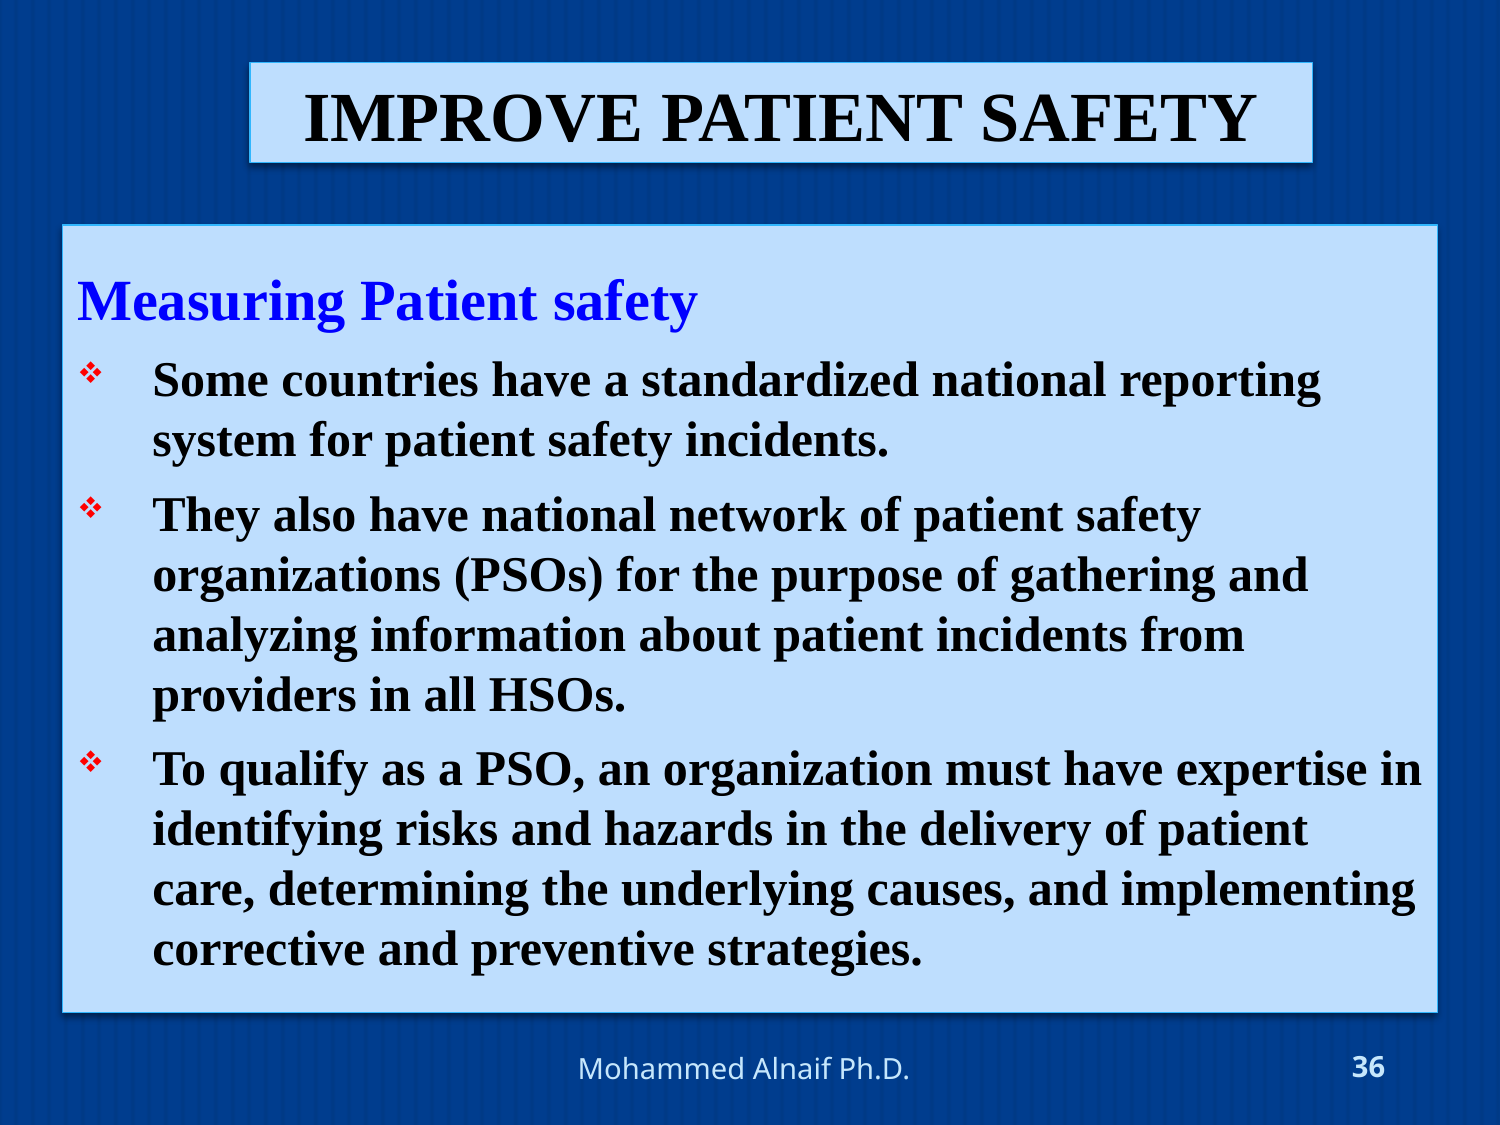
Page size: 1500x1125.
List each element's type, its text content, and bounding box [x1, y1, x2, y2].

footer Mohammed Alnaif Ph.D. [525, 1037, 925, 1098]
slide_number 36 [1299, 1037, 1438, 1100]
subtitle Measuring Patient safety Some countries have a standardized national reporting system for patient safety incidents. They also have national network of patient safety organizations (PSOs) for the purpose of gathering and analyzing information about patient incidents from providers in all HSOs. To qualify as a PSO, an organization must have expertise in identifying risks and hazards in the delivery of patient care, determining the underlying causes, and implementing corrective and preventive strategies. [62, 224, 1438, 1013]
title improve patient safety [249, 62, 1313, 163]
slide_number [12, 995, 350, 1108]
